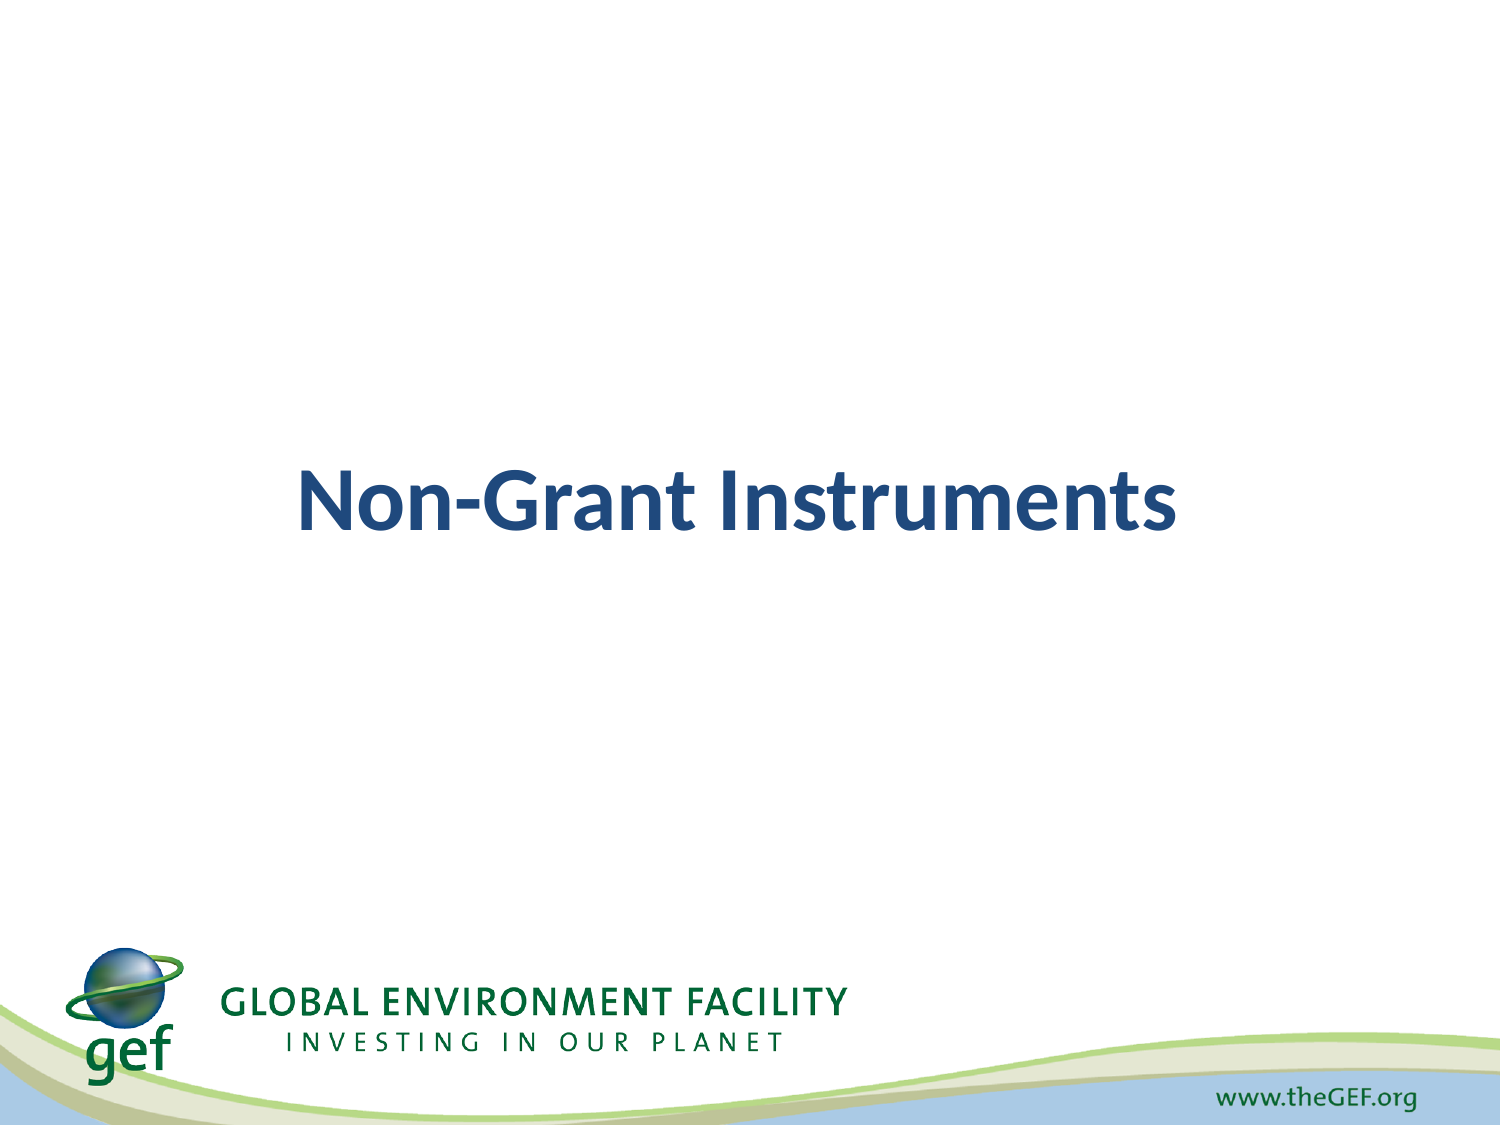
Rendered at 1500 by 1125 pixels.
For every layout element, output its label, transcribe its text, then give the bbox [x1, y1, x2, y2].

picture [0, 920, 1500, 1125]
title Non-Grant Instruments [62, 399, 1413, 588]
